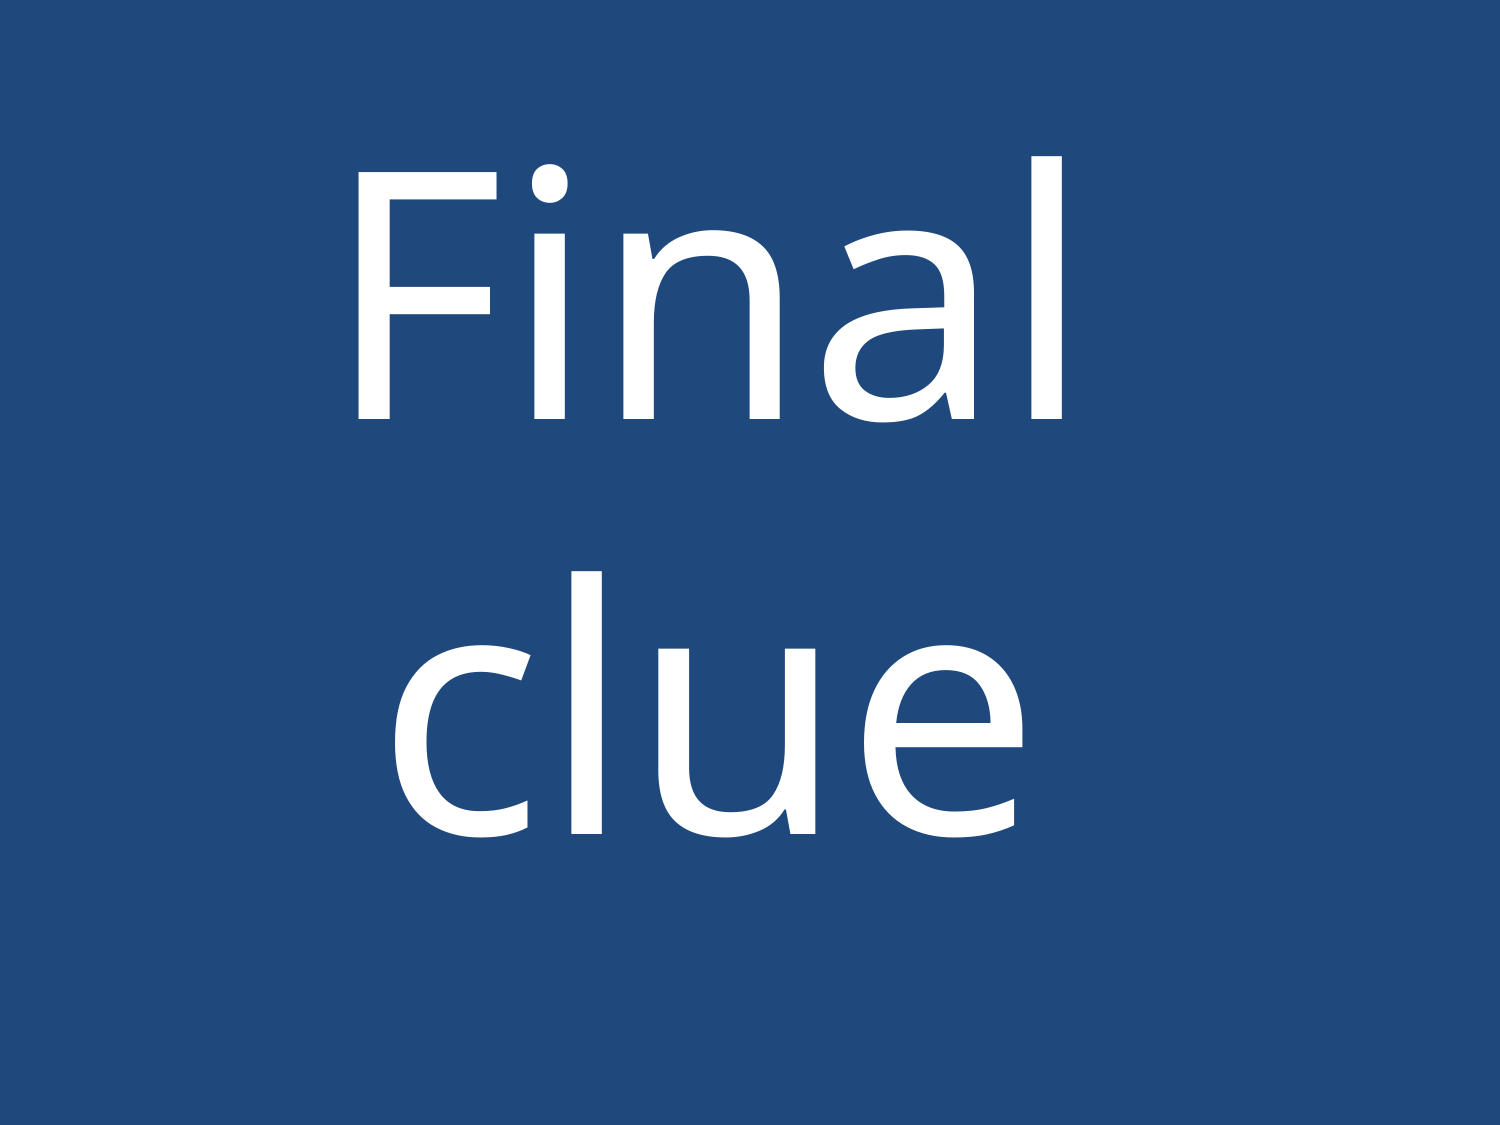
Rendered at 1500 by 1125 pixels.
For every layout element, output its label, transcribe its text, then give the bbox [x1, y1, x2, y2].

text_box Final clue [171, 66, 1247, 911]
